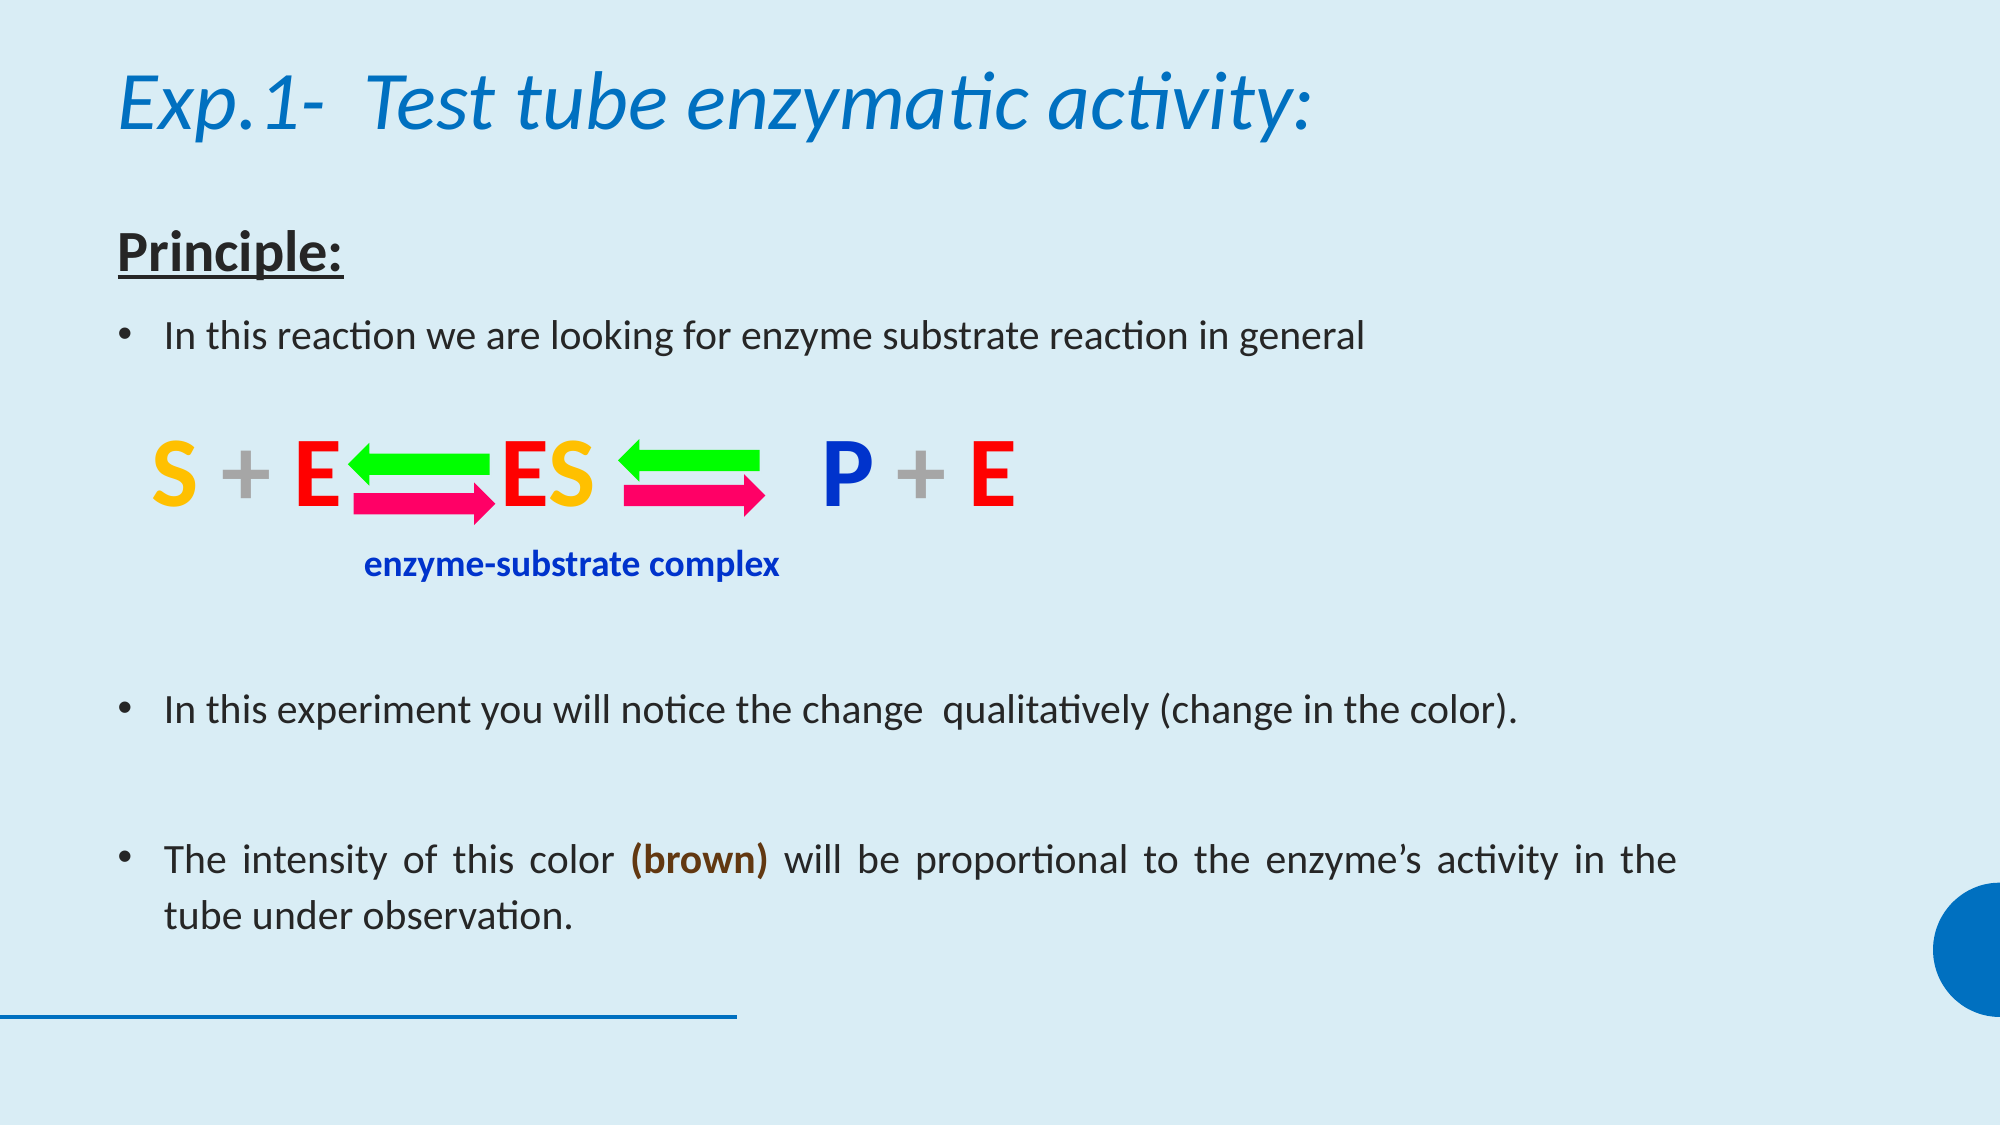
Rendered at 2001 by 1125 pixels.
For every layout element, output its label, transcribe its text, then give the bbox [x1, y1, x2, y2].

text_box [136, 398, 1488, 657]
title Exp.1- Test tube enzymatic activity: [27, 50, 1623, 282]
list Principle: In this reaction we are looking for enzyme substrate reaction in general In this experiment you will notice the change qualitatively (change in the color). The intensity of this color (brown) will be proportional to the enzyme’s activity in the tube under observation. [102, 197, 1693, 1125]
